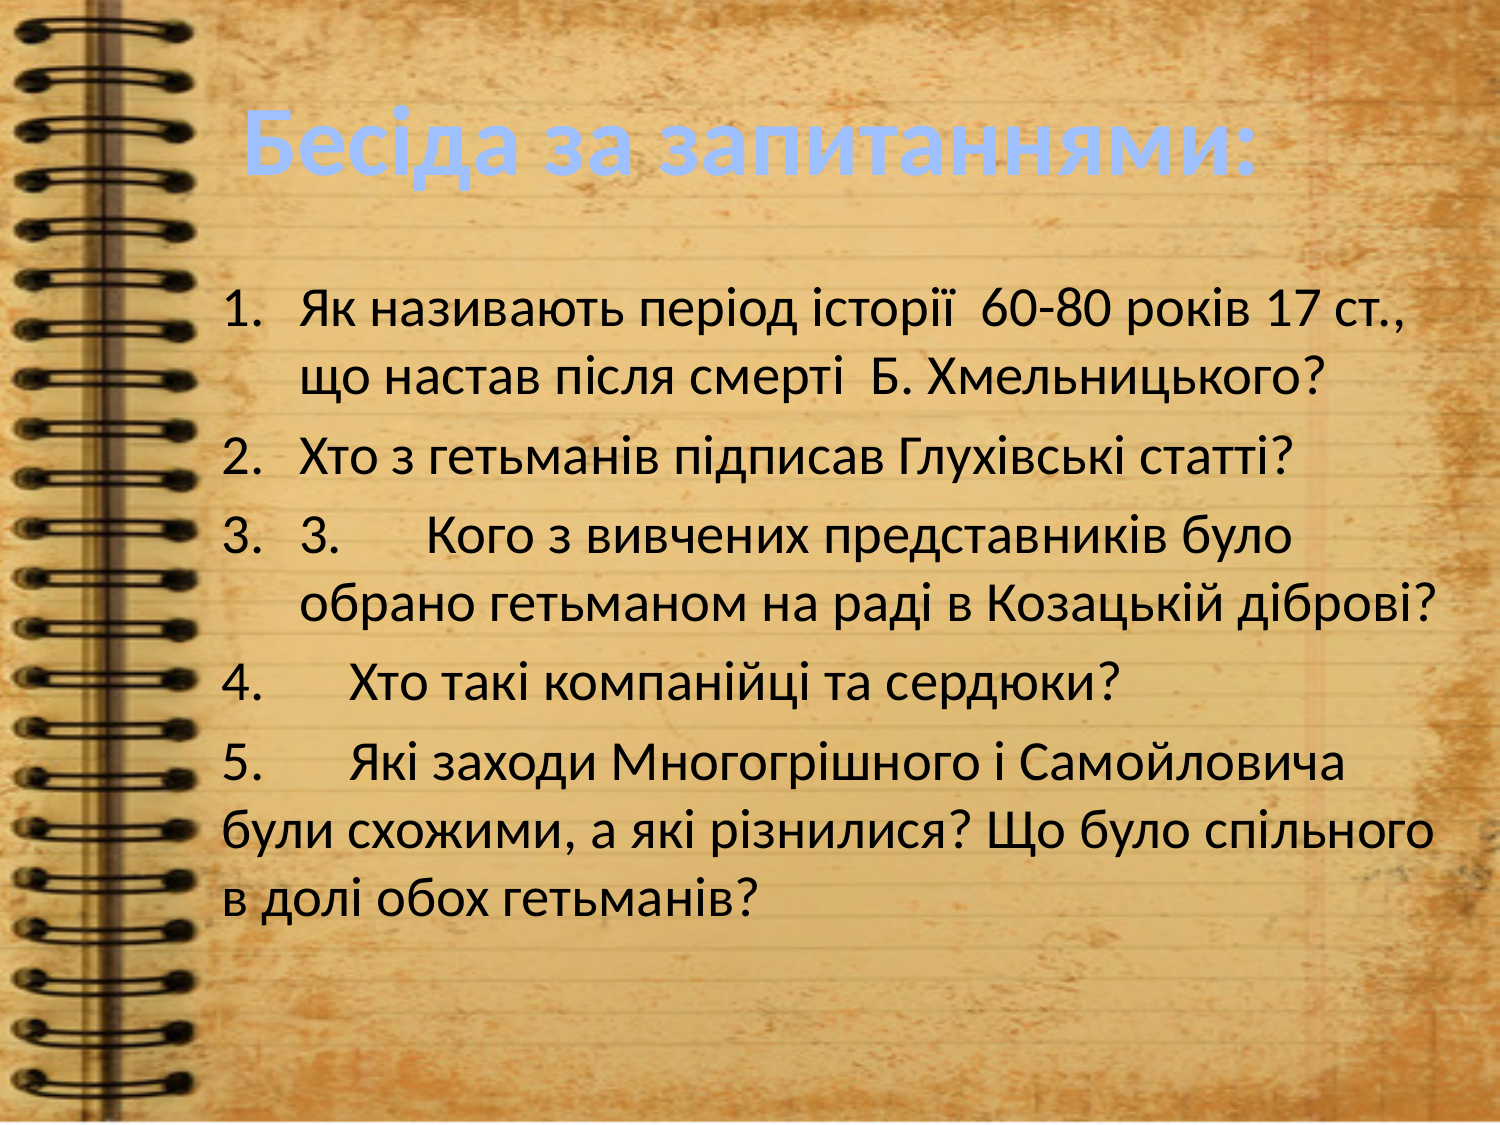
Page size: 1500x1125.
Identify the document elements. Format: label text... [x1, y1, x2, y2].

title Бесіда за запитаннями: [76, 101, 1427, 290]
list Як називають період історії 60-80 років 17 ст., що настав після смерті Б. Хмельницького? Хто з гетьманів підписав Глухівські статті? 3. Кого з вивчених представників було обрано гетьманом на раді в Козацькій діброві? 4. Хто такі компанійці та сердюки? 5. Які заходи Многогрішного і Самойловича були схожими, а які різнилися? Що було спільного в долі обох гетьманів? [206, 262, 1459, 1005]
picture [0, 0, 1500, 1125]
